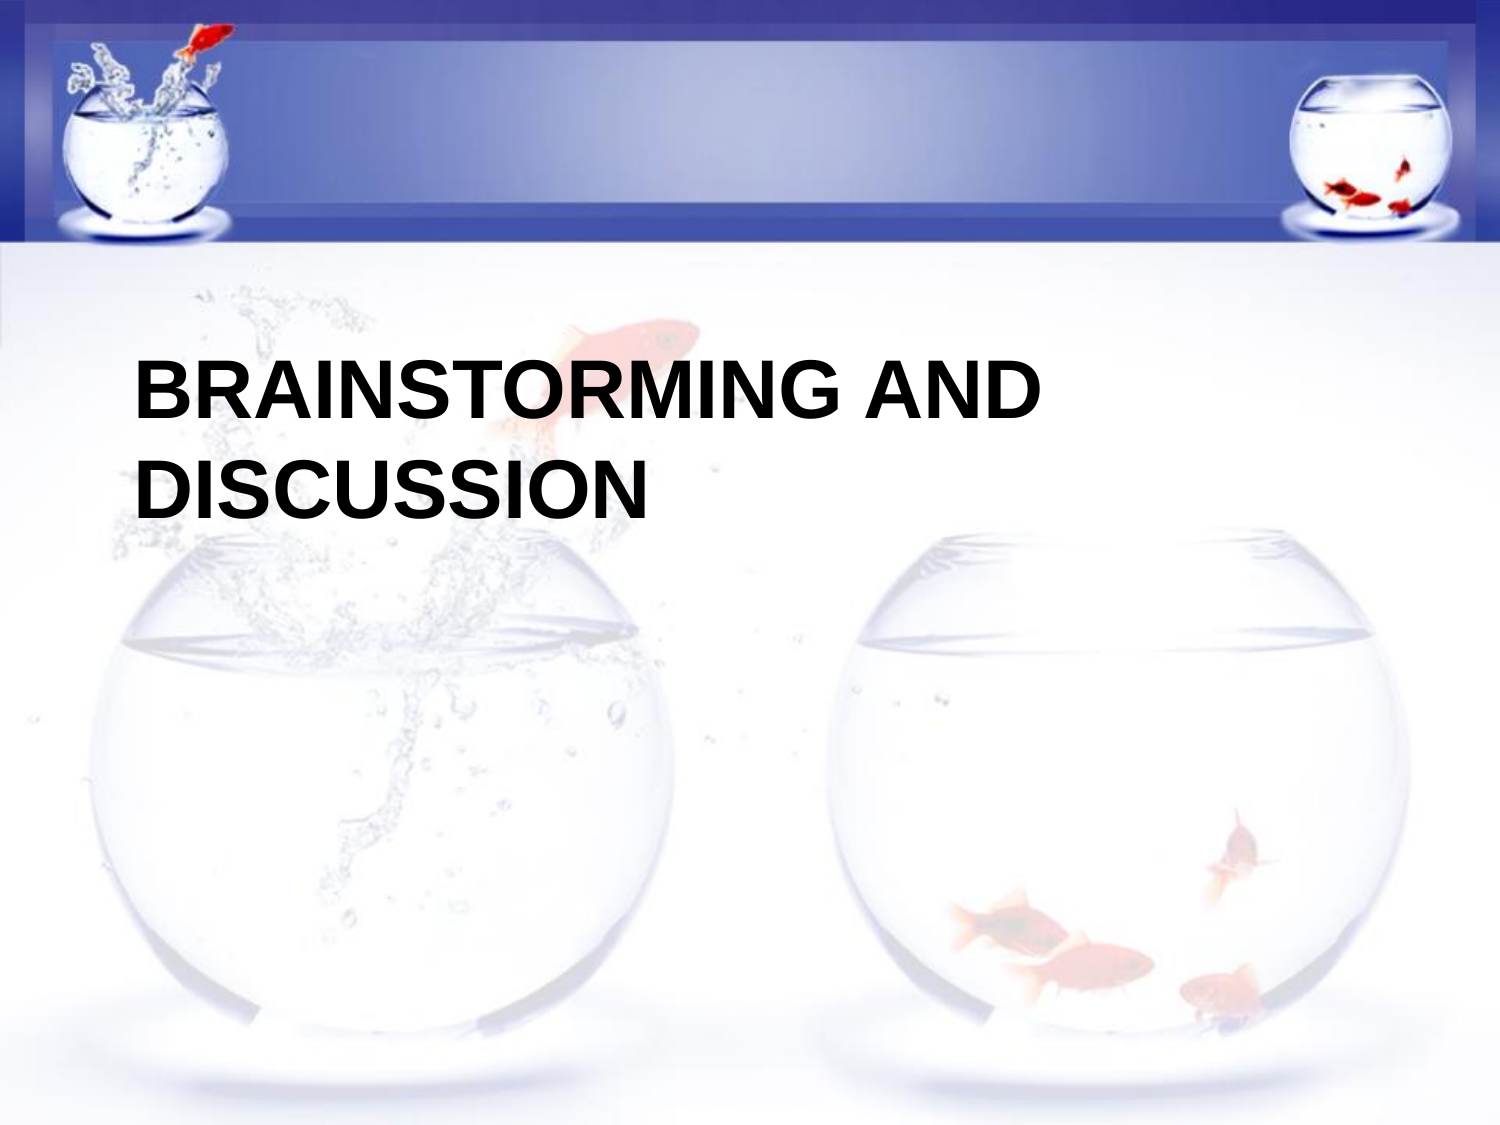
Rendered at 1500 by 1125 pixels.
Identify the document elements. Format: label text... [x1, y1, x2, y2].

title Brainstorming and Discussion [118, 327, 1394, 947]
picture [0, 0, 1500, 1125]
